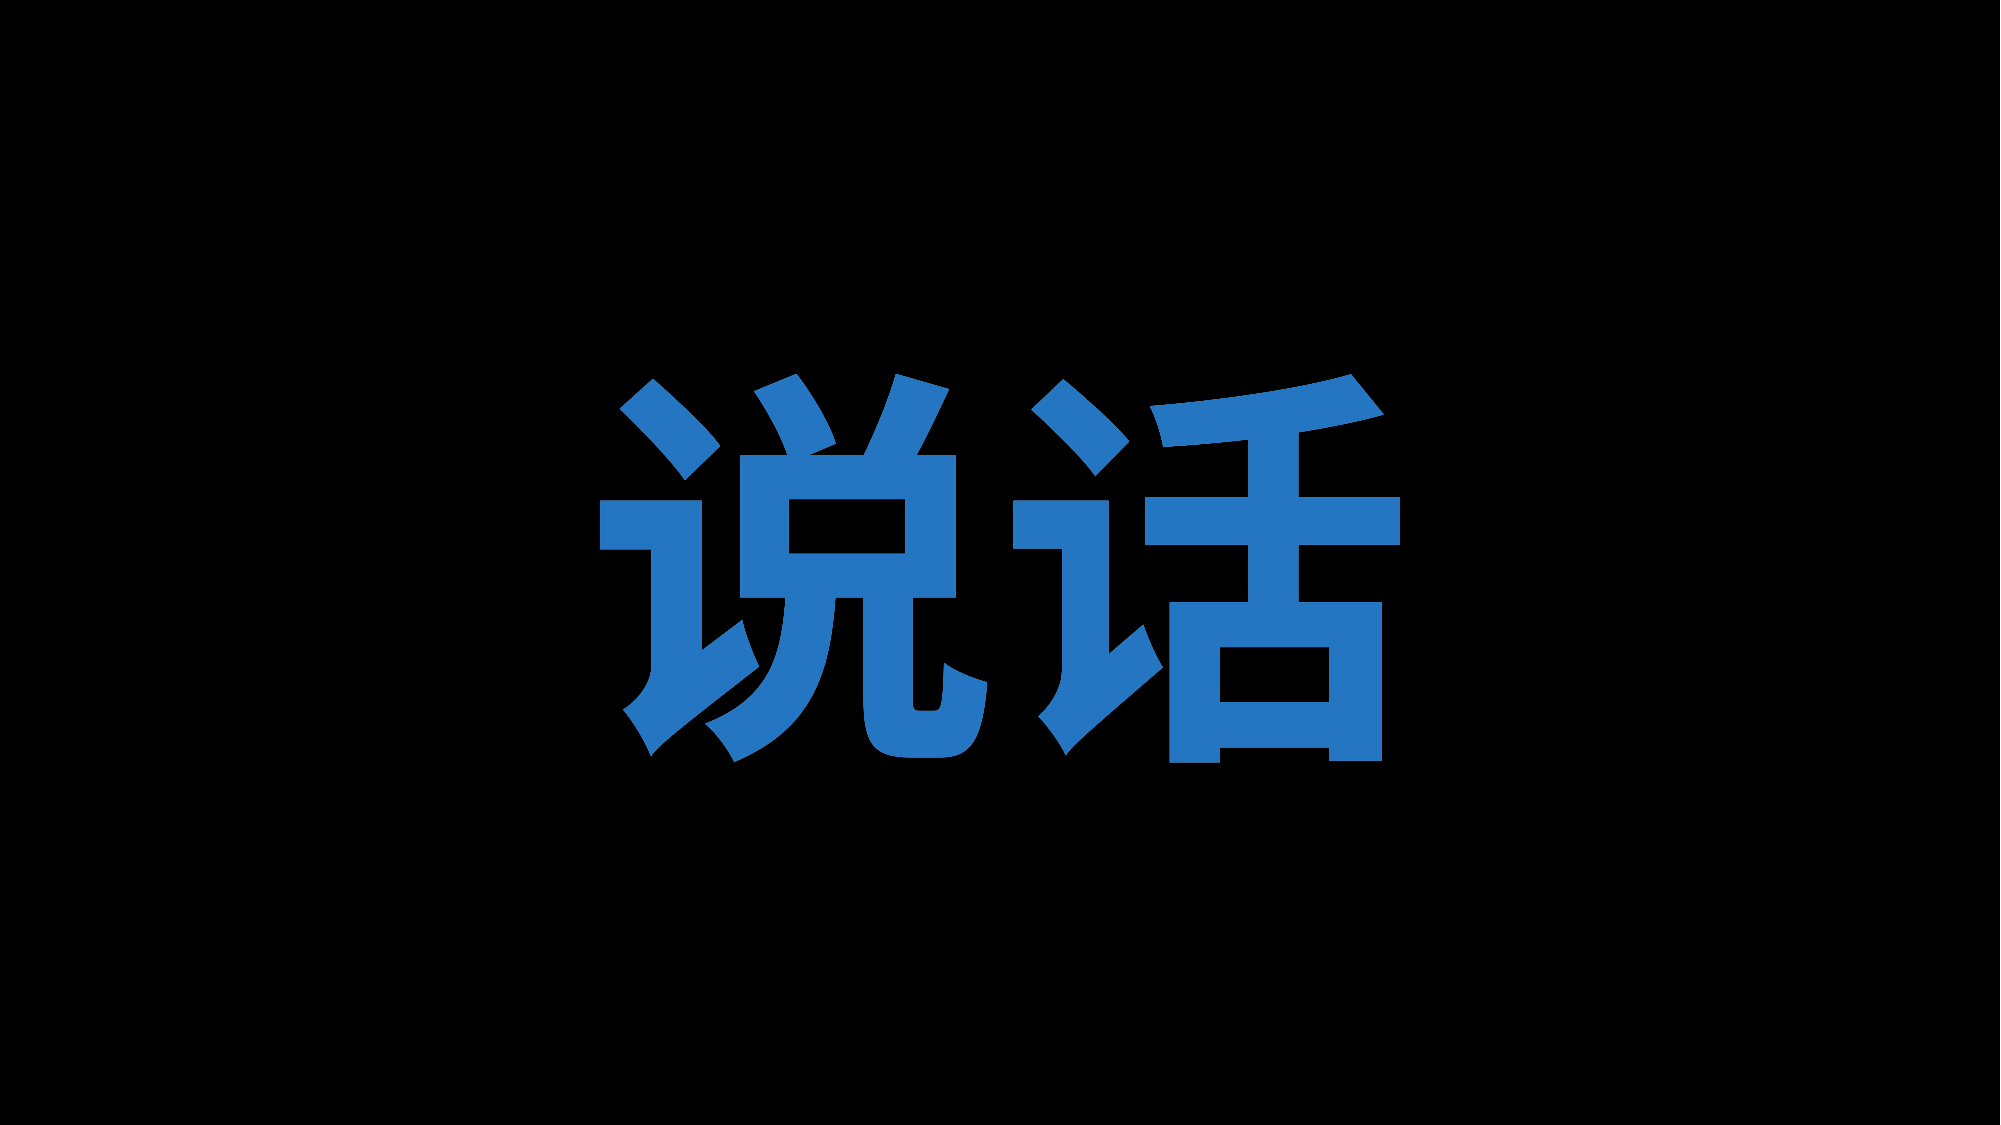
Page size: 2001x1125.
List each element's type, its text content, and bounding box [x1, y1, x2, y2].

text_box 说话 [541, 303, 1459, 816]
